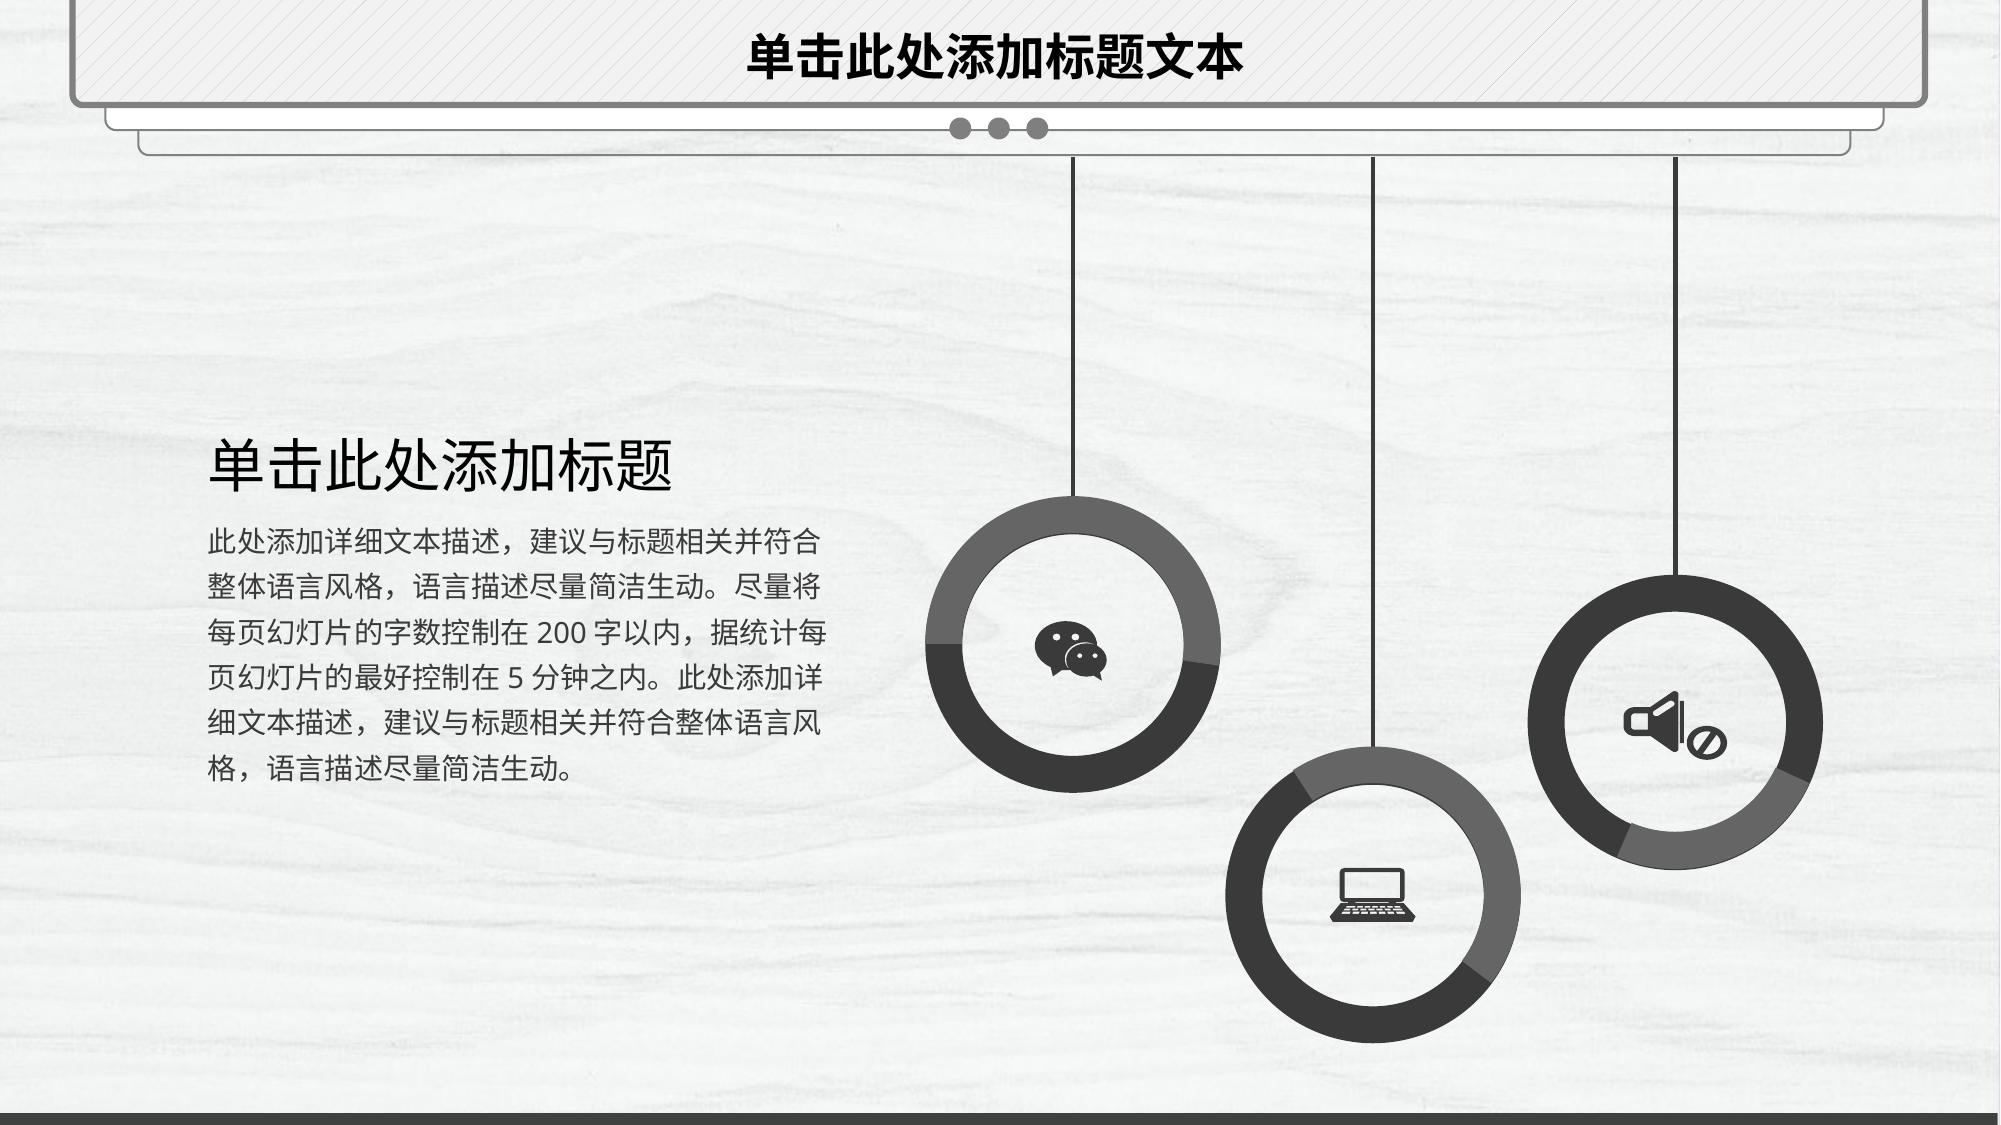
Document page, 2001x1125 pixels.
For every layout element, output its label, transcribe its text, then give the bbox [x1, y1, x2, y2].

text_box 单击此处添加标题文本 [638, 18, 1353, 93]
picture [0, 0, 2001, 1125]
picture [140, 132, 1849, 154]
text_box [925, 157, 1824, 1044]
text_box 单击此处添加标题 [193, 421, 789, 507]
text_box [0, 1112, 1998, 1125]
text_box 此处添加详细文本描述，建议与标题相关并符合整体语言风格，语言描述尽量简洁生动。尽量将每页幻灯片的字数控制在200字以内，据统计每页幻灯片的最好控制在5分钟之内。此处添加详细文本描述，建议与标题相关并符合整体语言风格，语言描述尽量简洁生动。 [193, 505, 860, 793]
